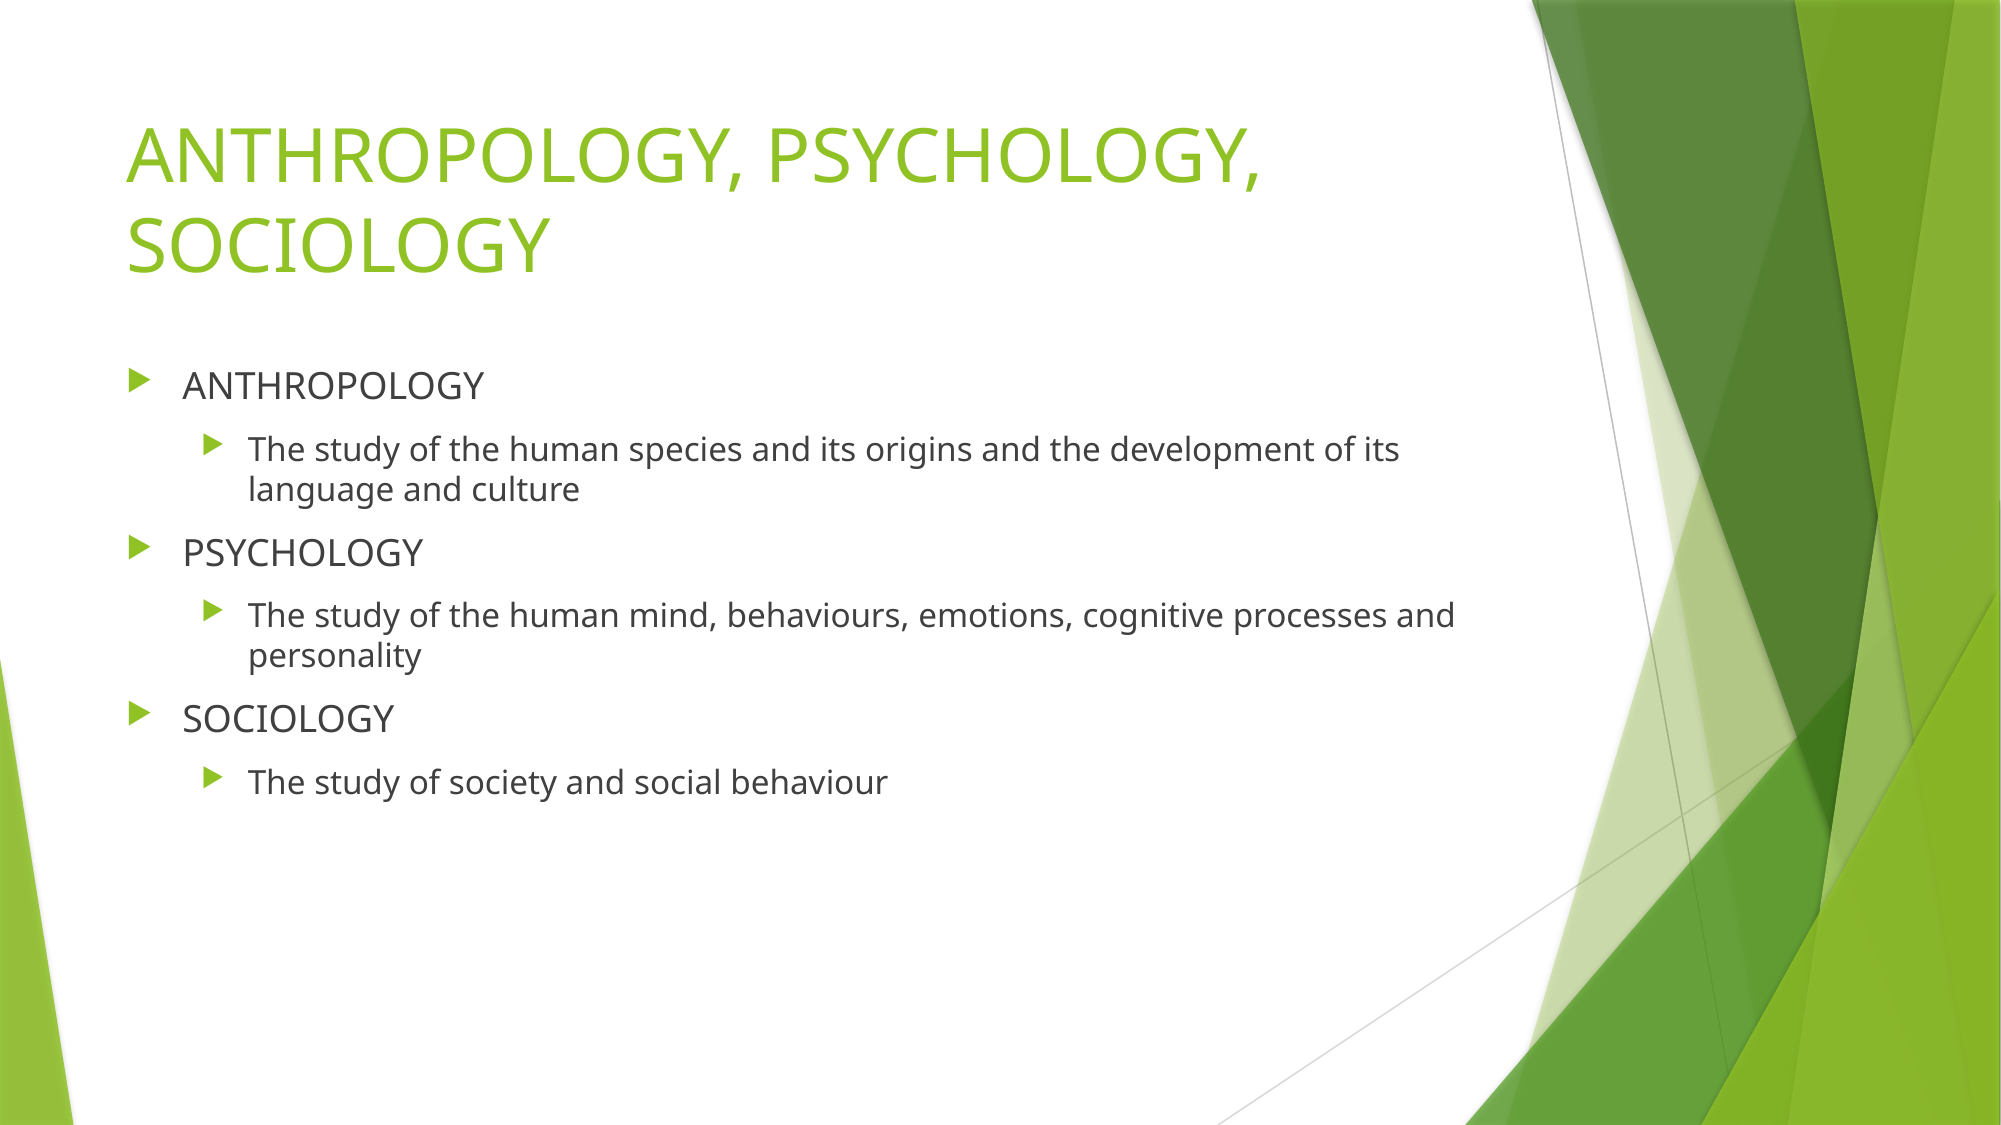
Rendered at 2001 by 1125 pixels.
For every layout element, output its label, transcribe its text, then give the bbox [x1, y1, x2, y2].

title ANTHROPOLOGY, PSYCHOLOGY, SOCIOLOGY [111, 99, 1522, 317]
list ANTHROPOLOGY The study of the human species and its origins and the development of its language and culture PSYCHOLOGY The study of the human mind, behaviours, emotions, cognitive processes and personality SOCIOLOGY The study of society and social behaviour [111, 354, 1522, 992]
